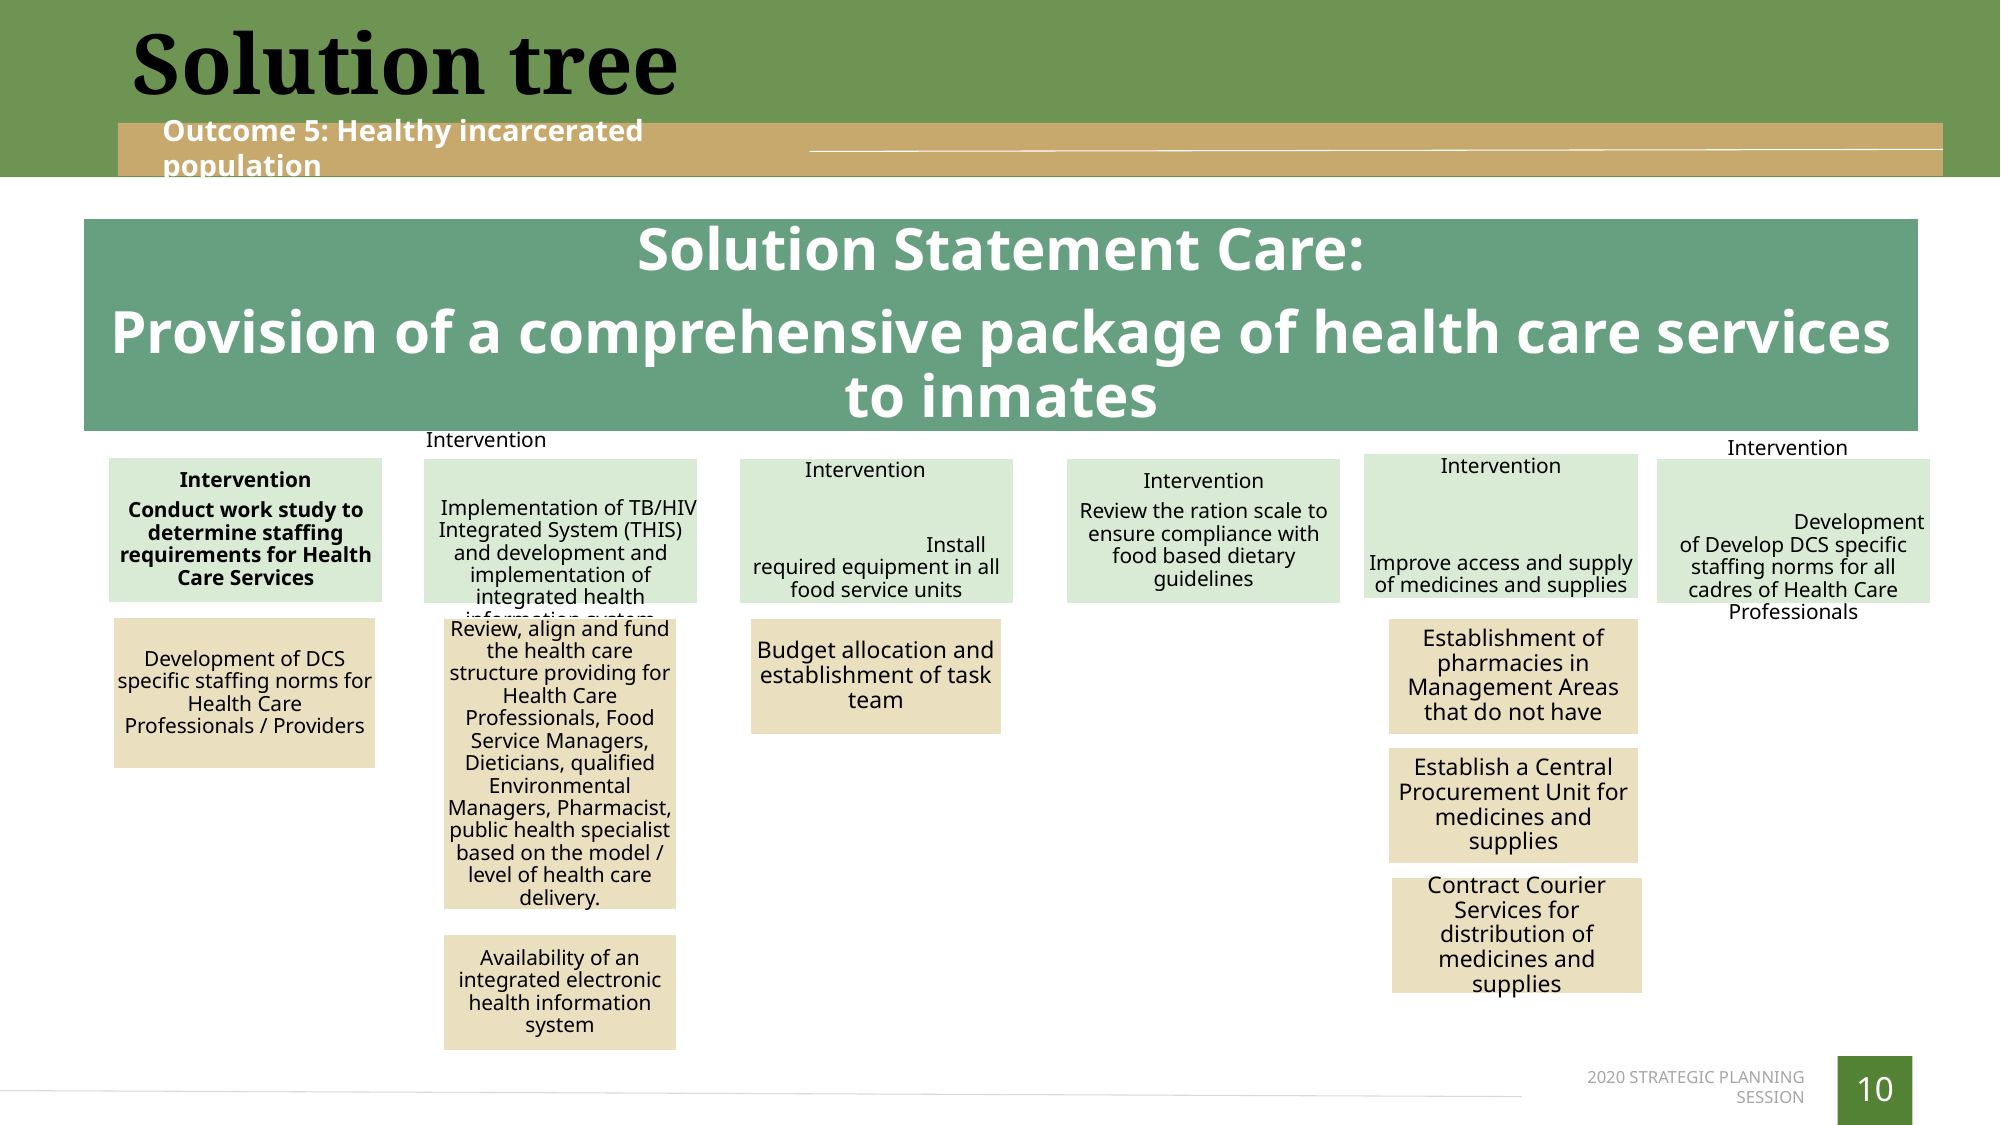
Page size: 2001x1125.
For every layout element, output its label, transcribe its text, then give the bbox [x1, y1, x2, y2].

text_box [70, 217, 1931, 1125]
text_box Solution tree [117, 0, 1913, 135]
text_box Outcome 5: Healthy incarcerated population [162, 135, 786, 183]
